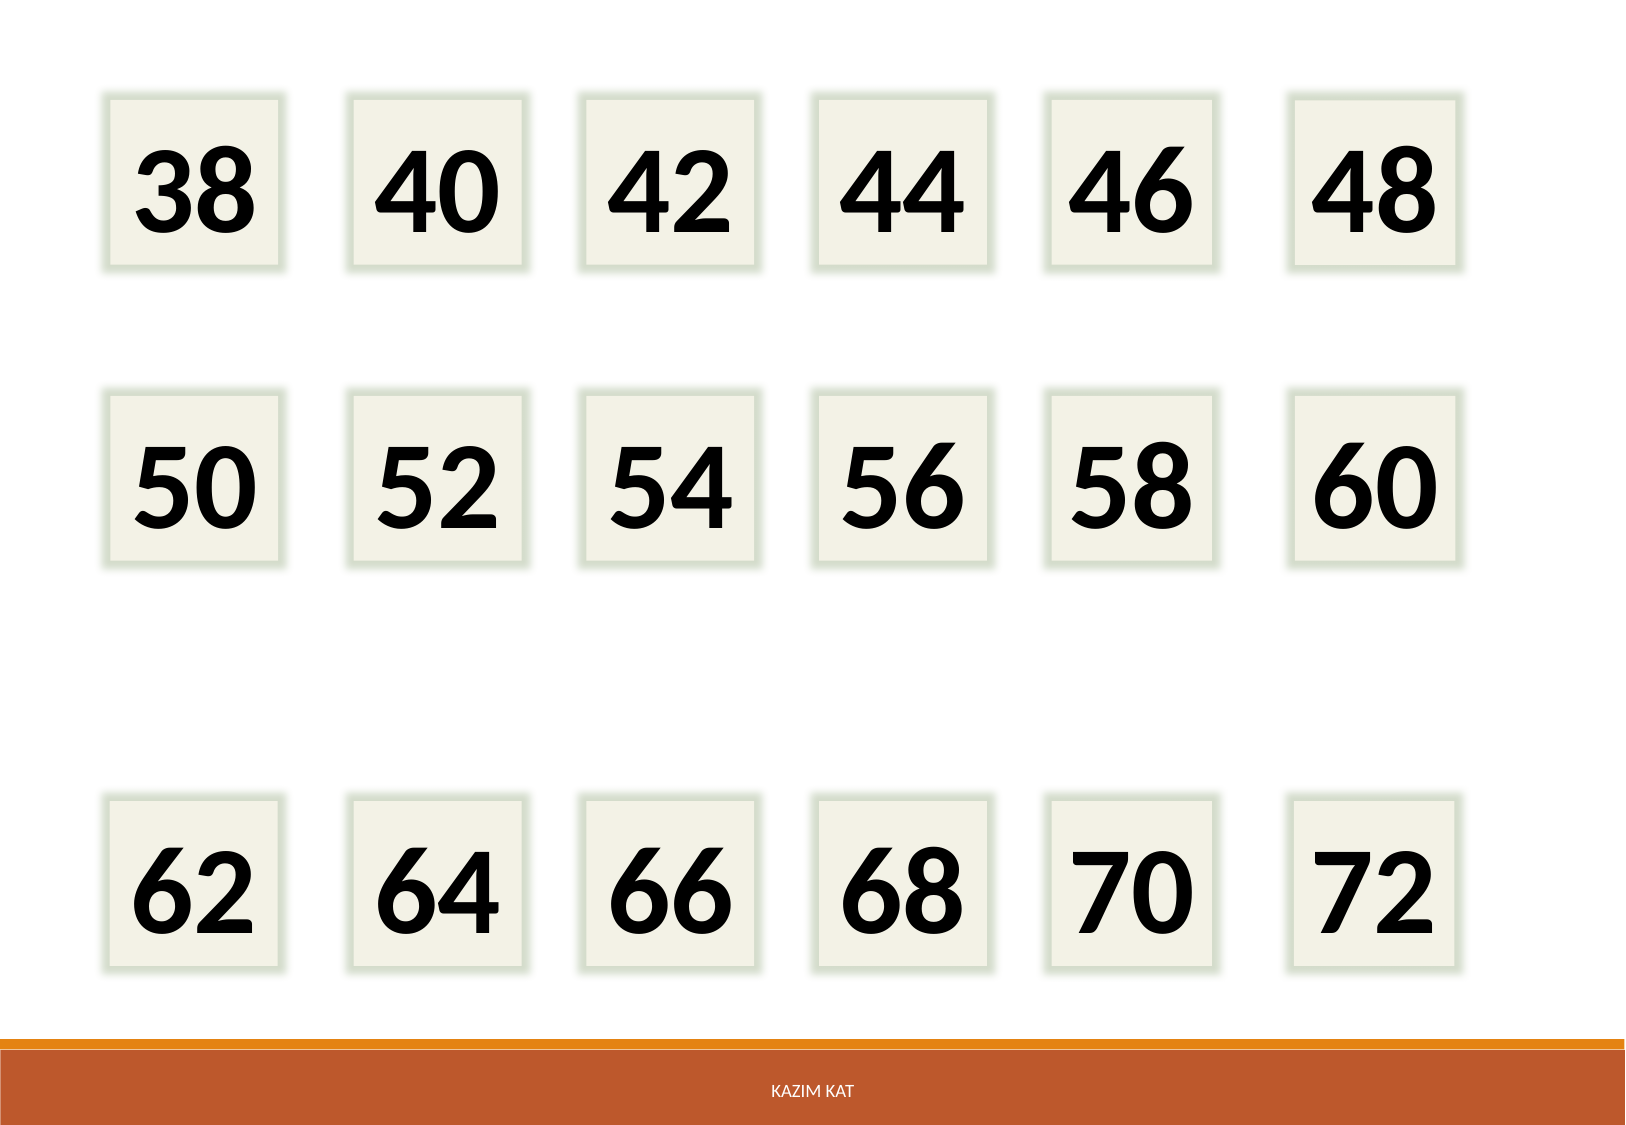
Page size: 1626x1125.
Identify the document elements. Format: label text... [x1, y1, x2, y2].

text_box 56 [819, 395, 987, 561]
text_box 42 [586, 99, 755, 265]
text_box 62 [109, 801, 278, 966]
text_box 72 [1293, 801, 1455, 966]
text_box 64 [353, 801, 522, 966]
text_box 68 [819, 801, 987, 966]
text_box 40 [353, 99, 522, 265]
text_box 46 [1051, 99, 1212, 265]
text_box 58 [1051, 395, 1212, 561]
text_box 54 [586, 395, 755, 561]
footer KAZIM KAT [491, 1059, 1135, 1120]
text_box 44 [819, 99, 987, 265]
text_box 66 [586, 801, 755, 966]
text_box 38 [110, 99, 279, 265]
text_box 52 [353, 395, 522, 561]
text_box 70 [1051, 801, 1212, 966]
text_box 50 [110, 395, 279, 561]
text_box 60 [1294, 395, 1456, 561]
text_box 48 [1294, 100, 1456, 265]
